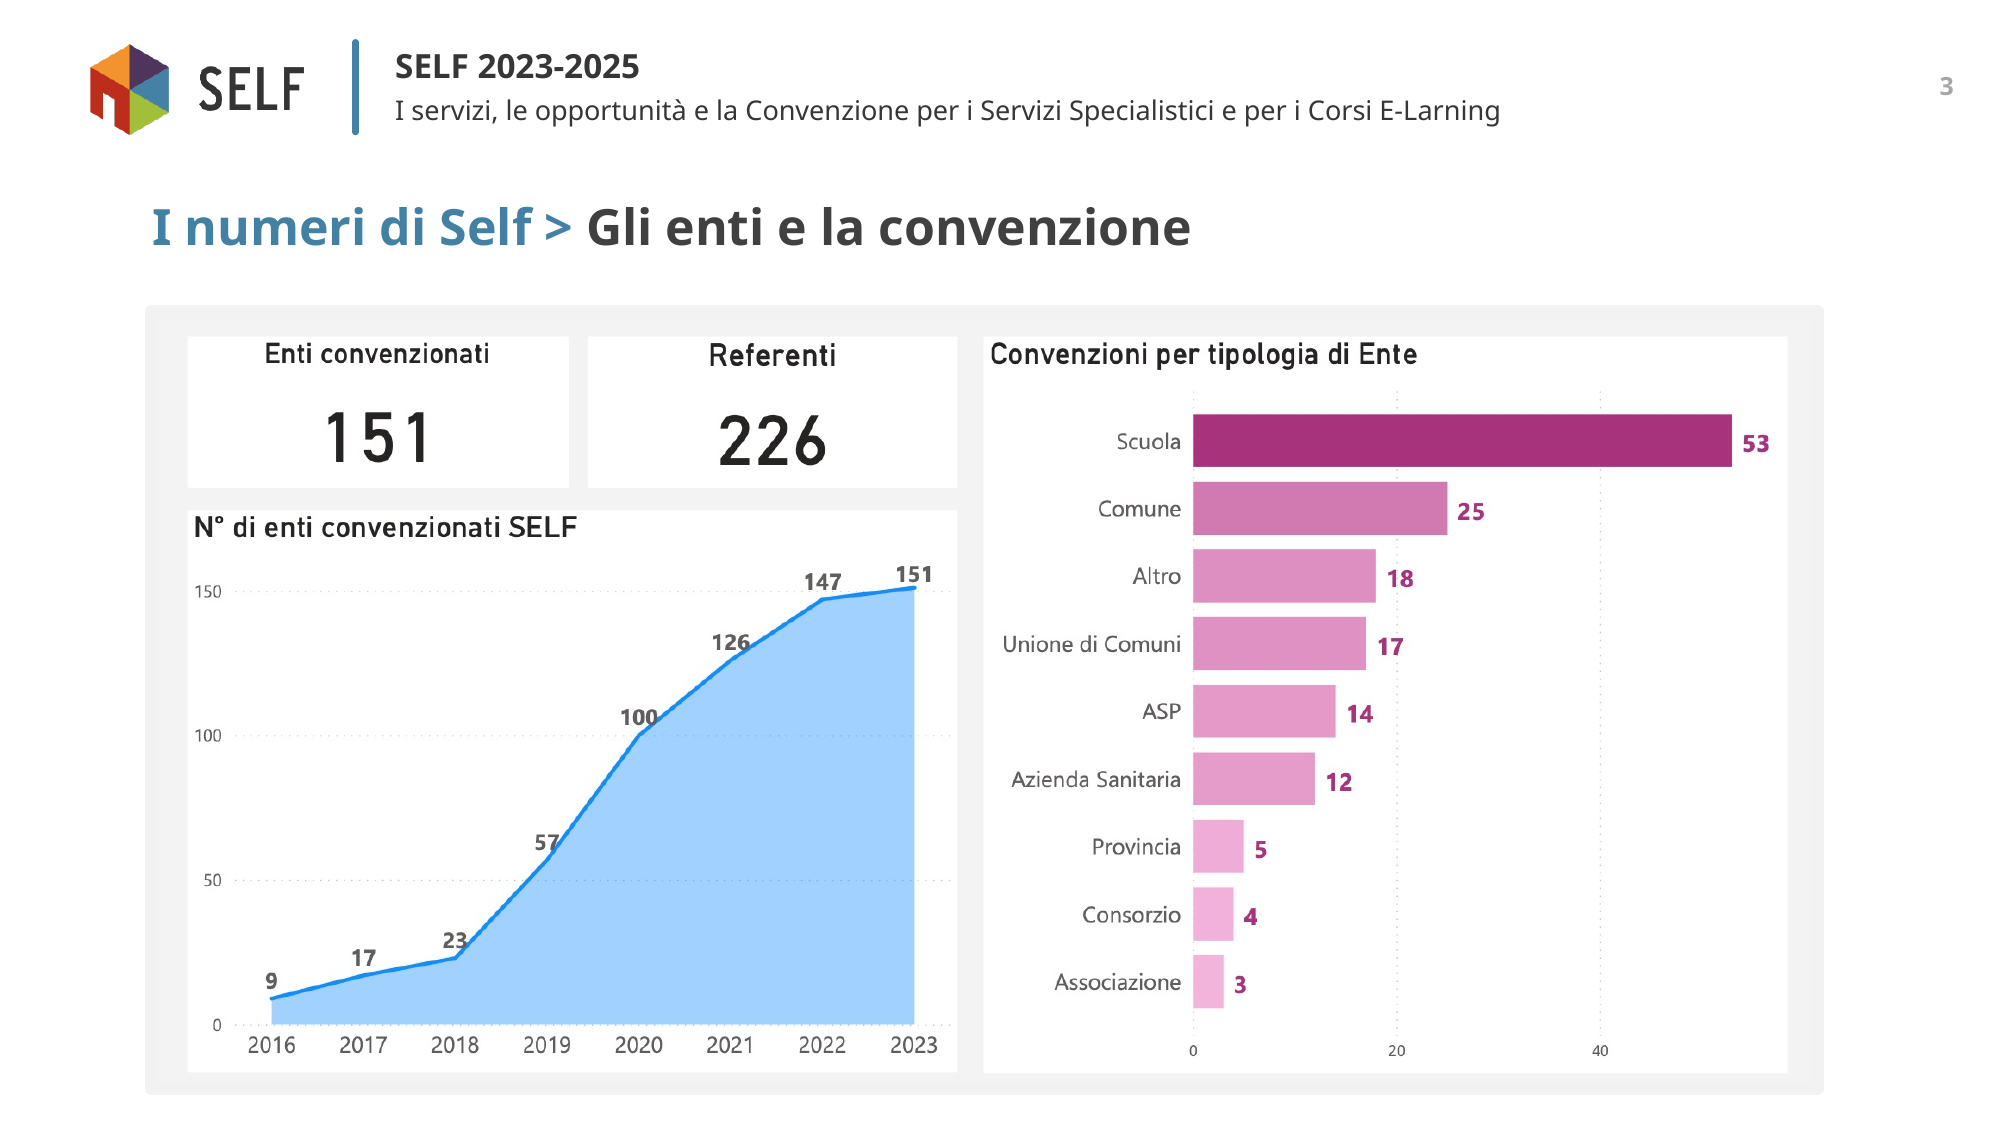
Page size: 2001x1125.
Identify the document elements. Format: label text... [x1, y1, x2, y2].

list SELF 2023-2025 [380, 42, 1744, 69]
picture [90, 44, 304, 135]
picture [157, 317, 1812, 1083]
list I servizi, le opportunità e la Convenzione per i Servizi Specialistici e per i Corsi E-Larning [380, 69, 1812, 155]
title I numeri di Self > Gli enti e la convenzione [137, 180, 1863, 278]
